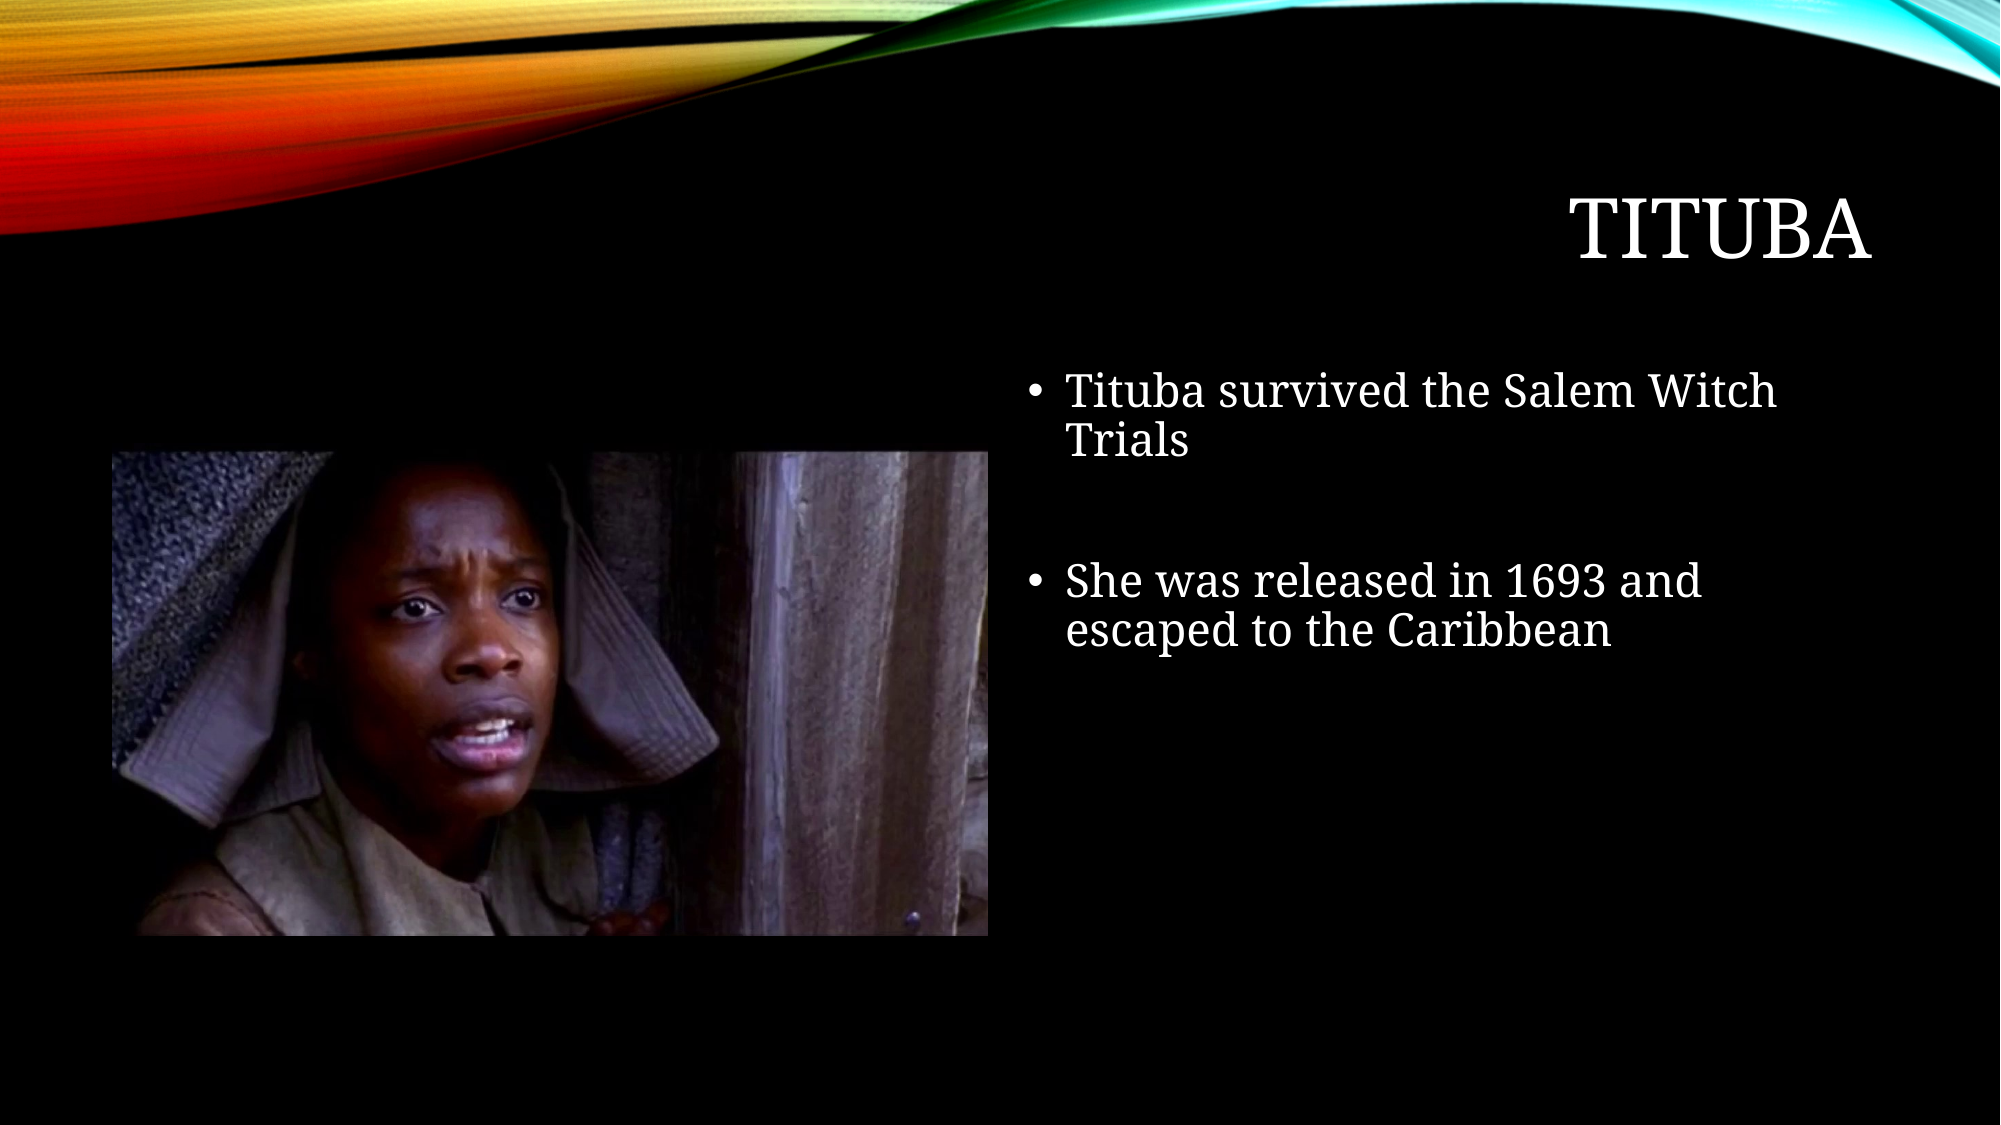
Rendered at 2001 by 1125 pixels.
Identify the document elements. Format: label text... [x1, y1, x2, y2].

list Tituba survived the Salem Witch Trials She was released in 1693 and escaped to the Caribbean [1012, 360, 1888, 1021]
title Tituba [474, 125, 1888, 338]
picture [0, 0, 2000, 237]
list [112, 443, 988, 937]
